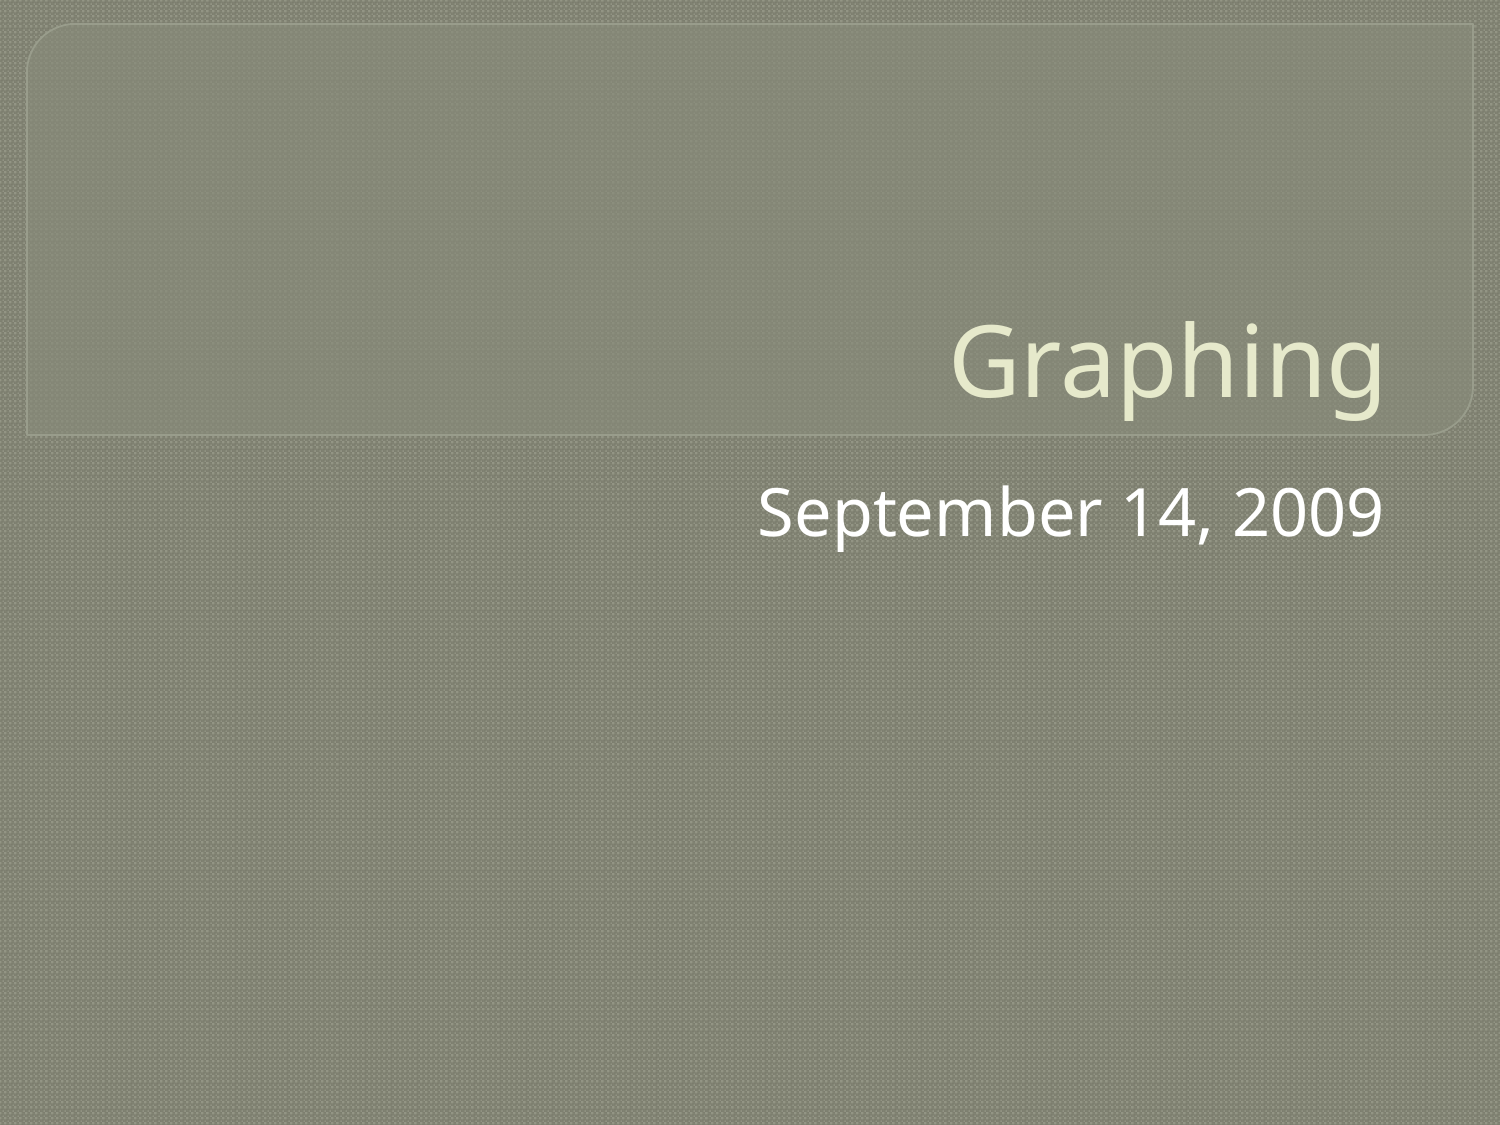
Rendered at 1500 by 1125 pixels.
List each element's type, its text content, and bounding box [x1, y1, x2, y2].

subtitle September 14, 2009 [350, 462, 1427, 750]
title Graphing [76, 62, 1427, 425]
